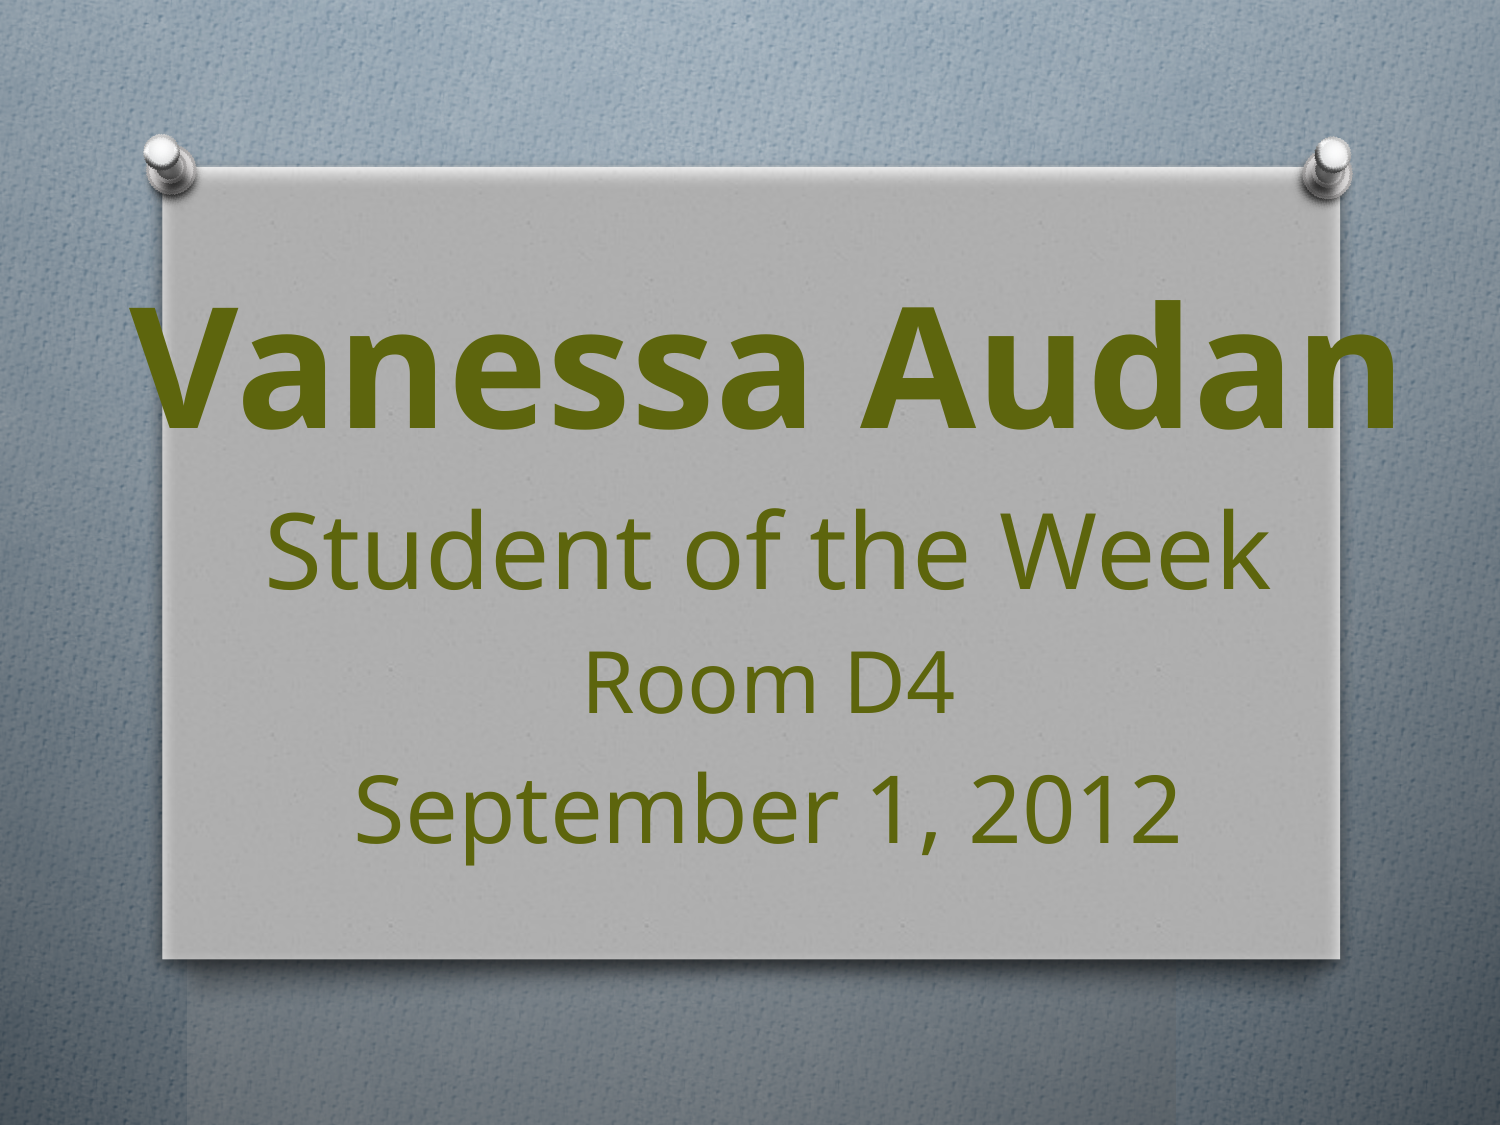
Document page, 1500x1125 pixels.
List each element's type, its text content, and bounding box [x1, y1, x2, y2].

subtitle Vanessa Audan Student of the Week Room D4 September 1, 2012 [99, 50, 1438, 925]
